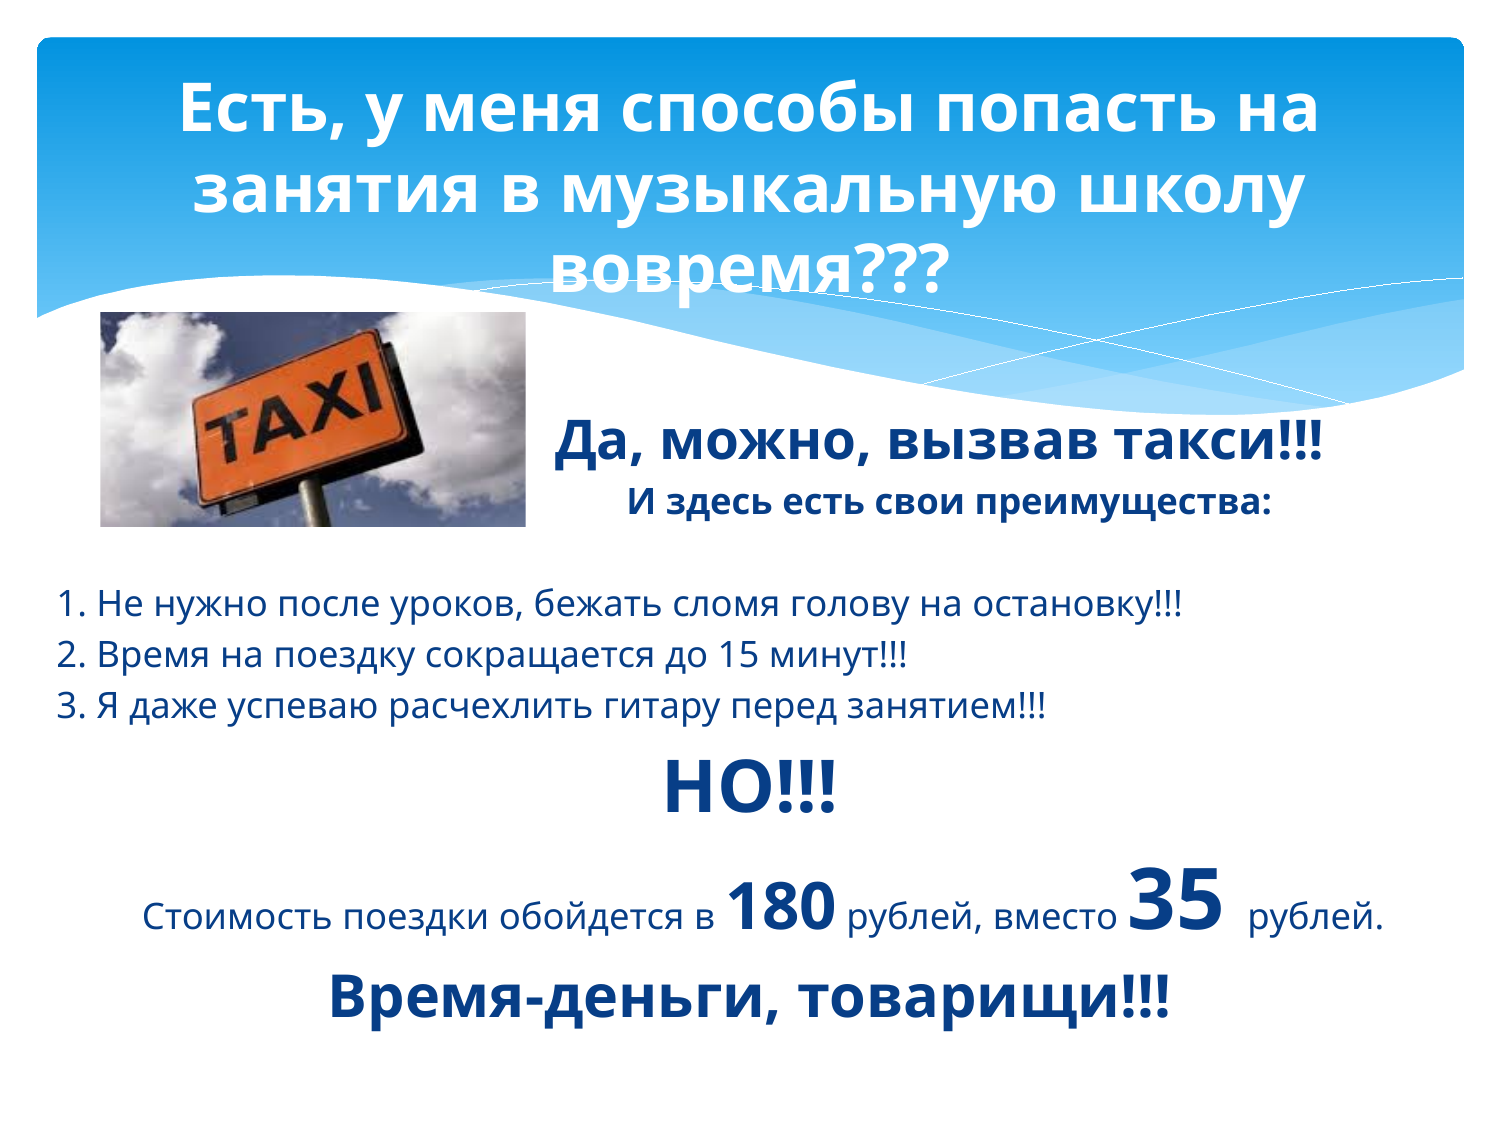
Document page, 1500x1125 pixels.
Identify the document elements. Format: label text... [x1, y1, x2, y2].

picture [100, 311, 526, 527]
title Есть, у меня способы попасть на занятия в музыкальную школу вовремя??? [41, 55, 1459, 315]
list Да, можно, вызвав такси!!! И здесь есть свои преимущества: 1. Не нужно после уроков, бежать сломя голову на остановку!!! 2. Время на поездку сокращается до 15 минут!!! 3. Я даже успеваю расчехлить гитару перед занятием!!! НО!!! Стоимость поездки обойдется в 180 рублей, вместо 35 рублей. Время-деньги, товарищи!!! [41, 397, 1459, 1047]
